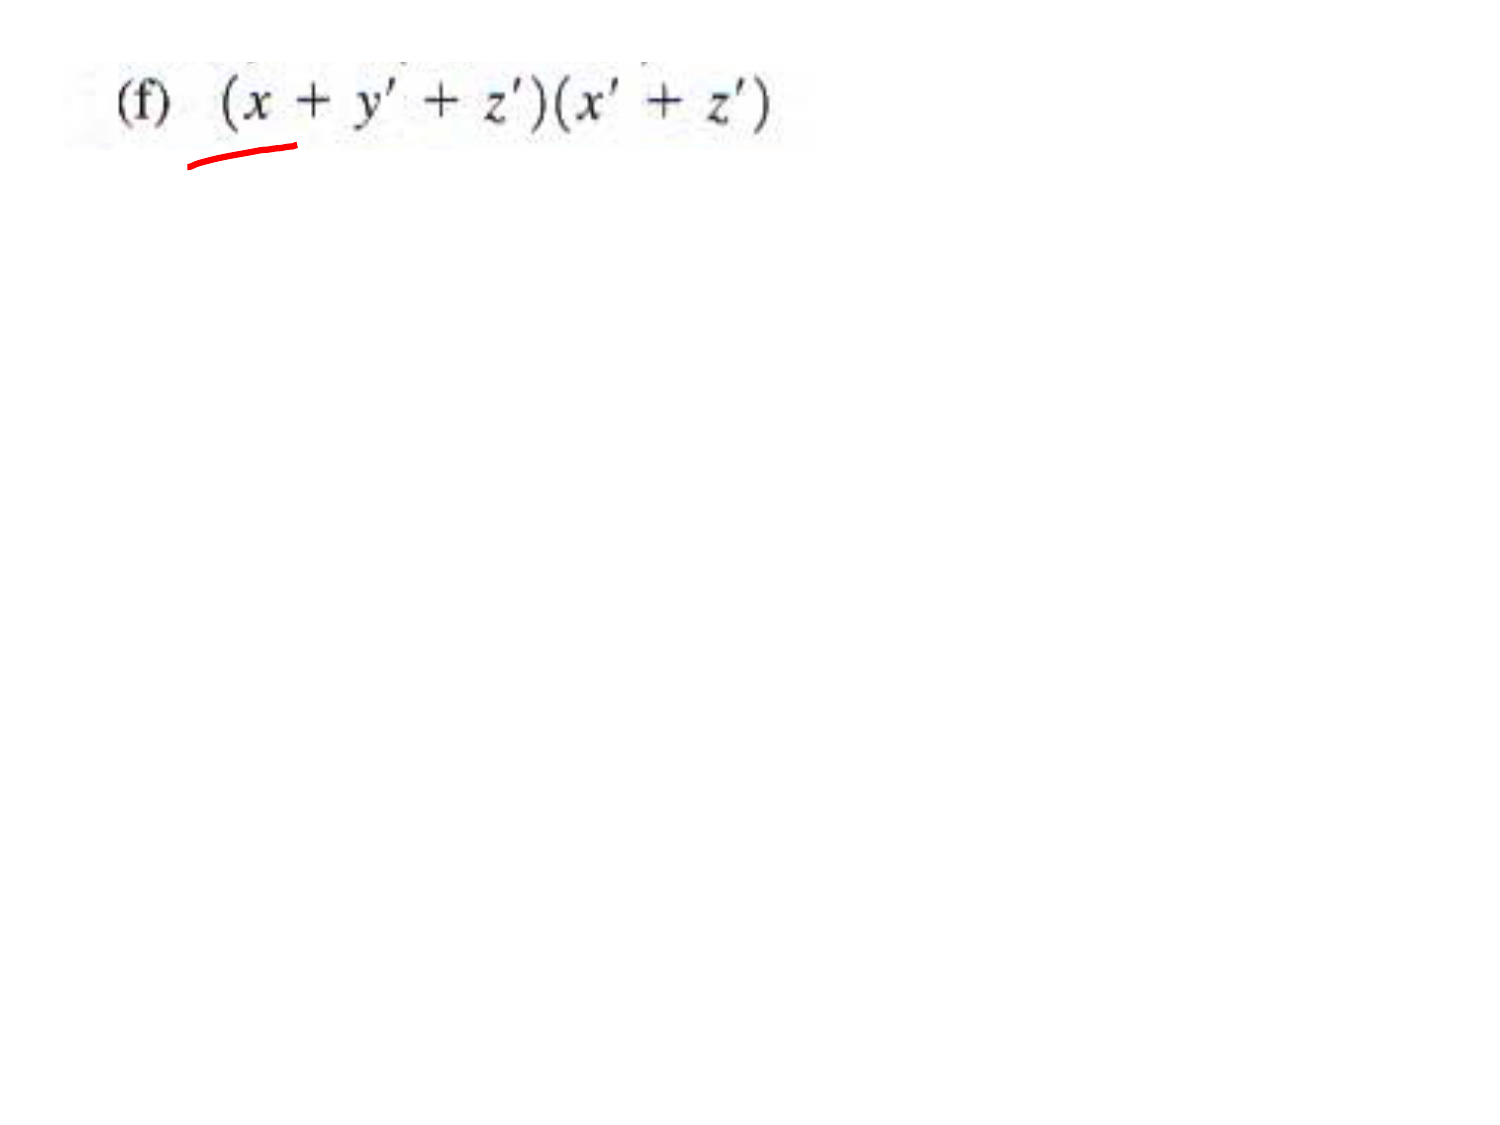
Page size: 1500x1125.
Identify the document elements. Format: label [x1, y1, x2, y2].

picture [62, 62, 814, 151]
text_box [187, 159, 227, 168]
